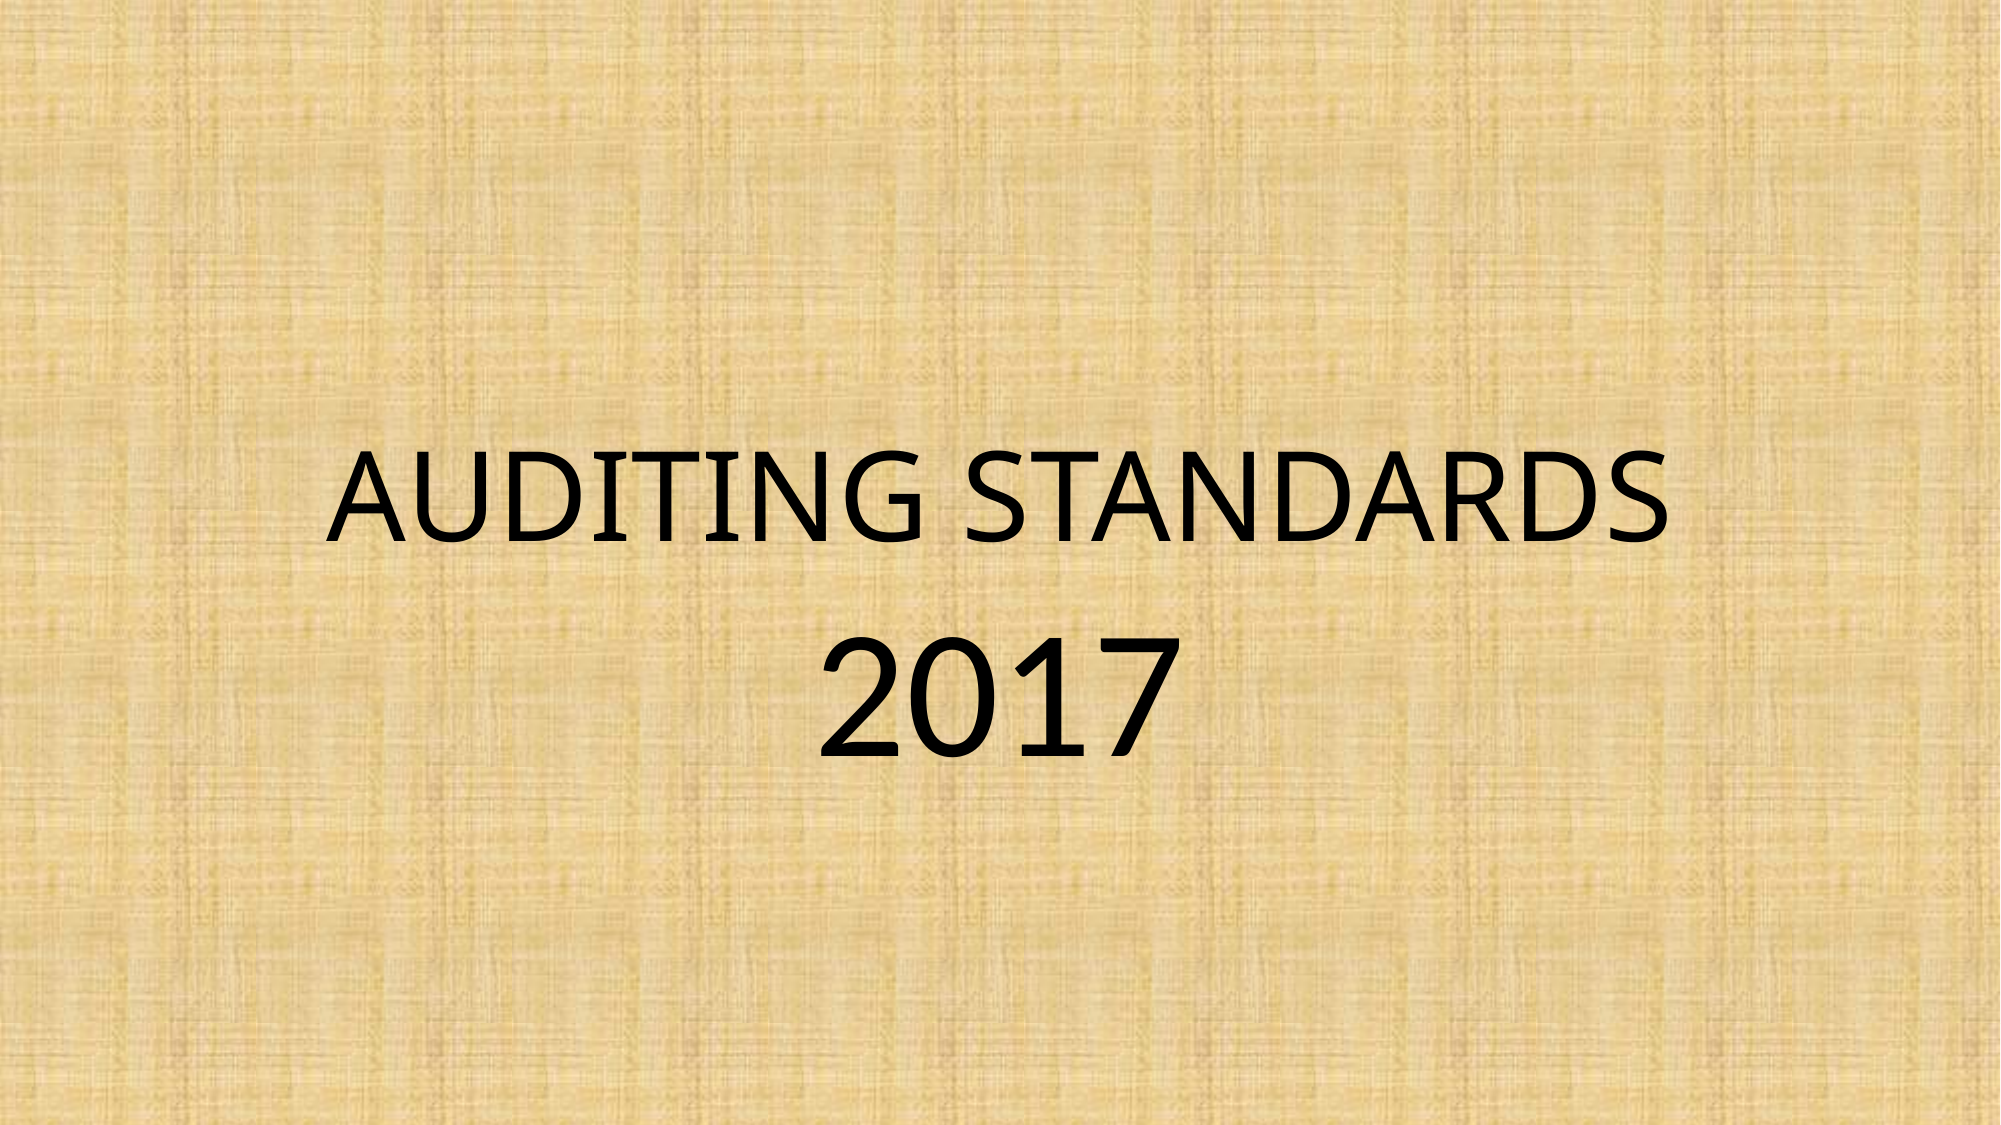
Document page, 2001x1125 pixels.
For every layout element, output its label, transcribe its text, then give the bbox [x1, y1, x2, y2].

picture [0, 0, 2001, 1125]
title AUDITING STANDARDS [249, 184, 1750, 576]
subtitle 2017 [249, 590, 1750, 863]
